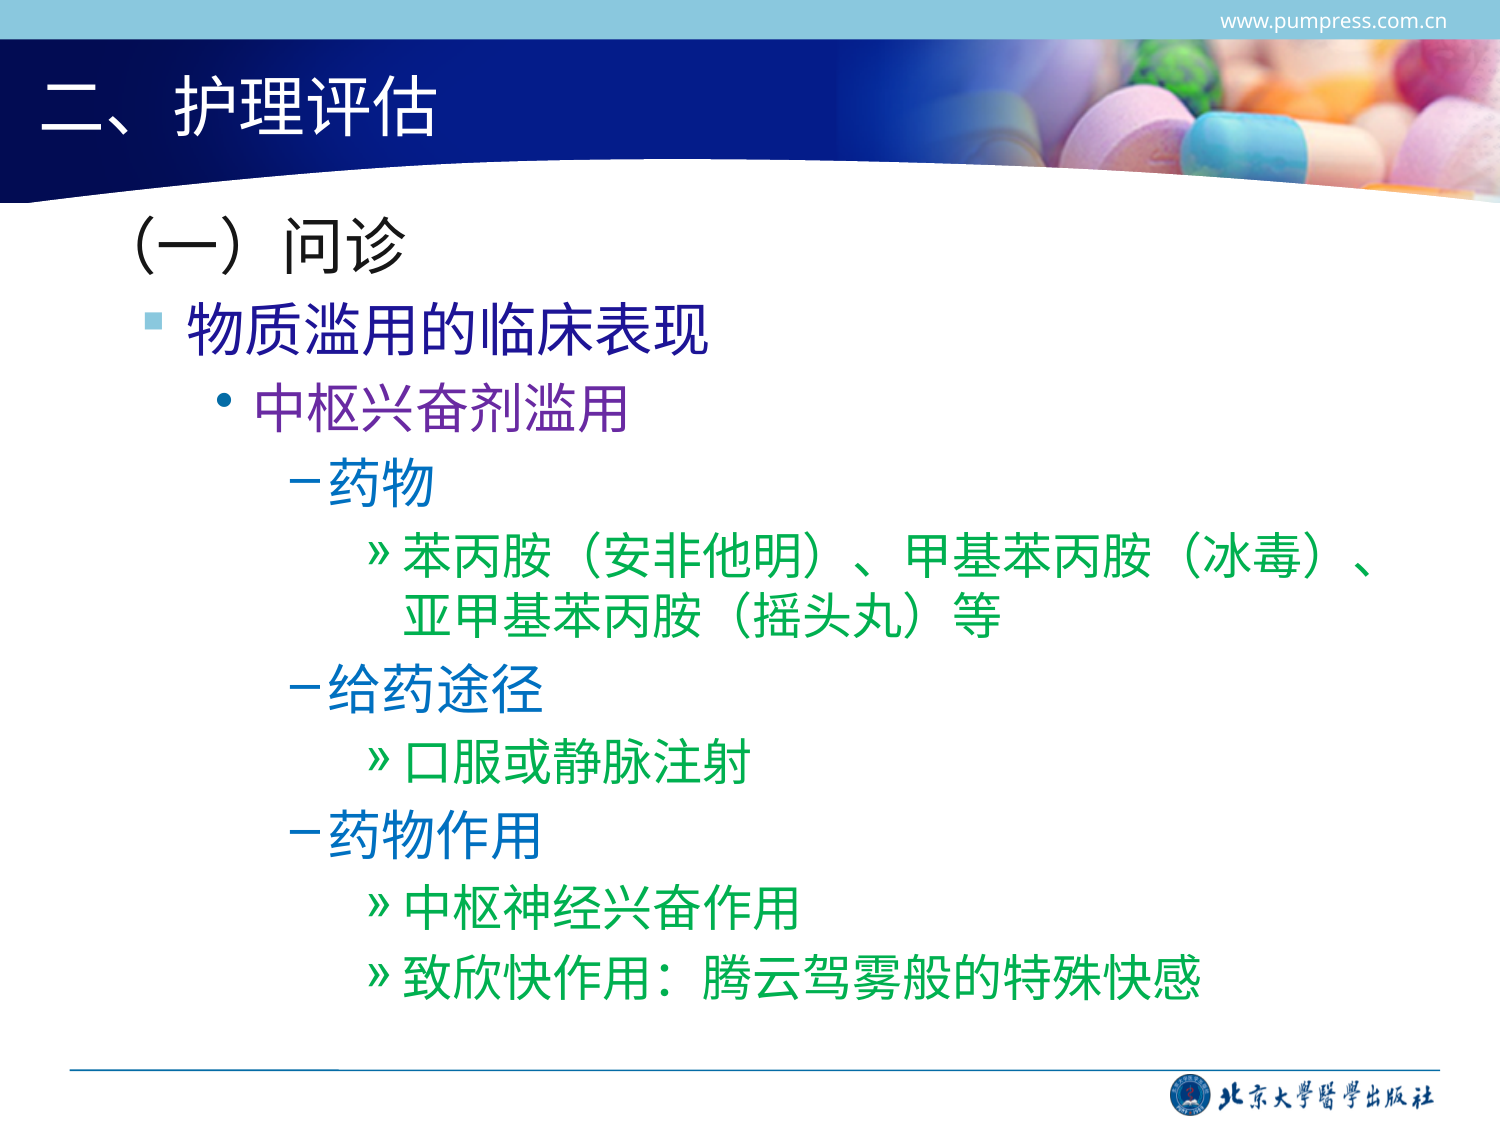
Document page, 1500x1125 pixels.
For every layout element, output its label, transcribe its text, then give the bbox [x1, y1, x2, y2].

picture [0, 40, 1500, 203]
picture [1170, 1074, 1436, 1118]
list （一）问诊 物质滥用的临床表现 中枢兴奋剂滥用 药物 苯丙胺（安非他明）、甲基苯丙胺（冰毒）、亚甲基苯丙胺（摇头丸）等 给药途径 口服或静脉注射 药物作用 中枢神经兴奋作用 致欣快作用：腾云驾雾般的特殊快感 [49, 198, 1463, 1026]
title 二、护理评估 [23, 58, 1349, 152]
slide_number www.pumpress.com.cn [1024, 0, 1463, 38]
